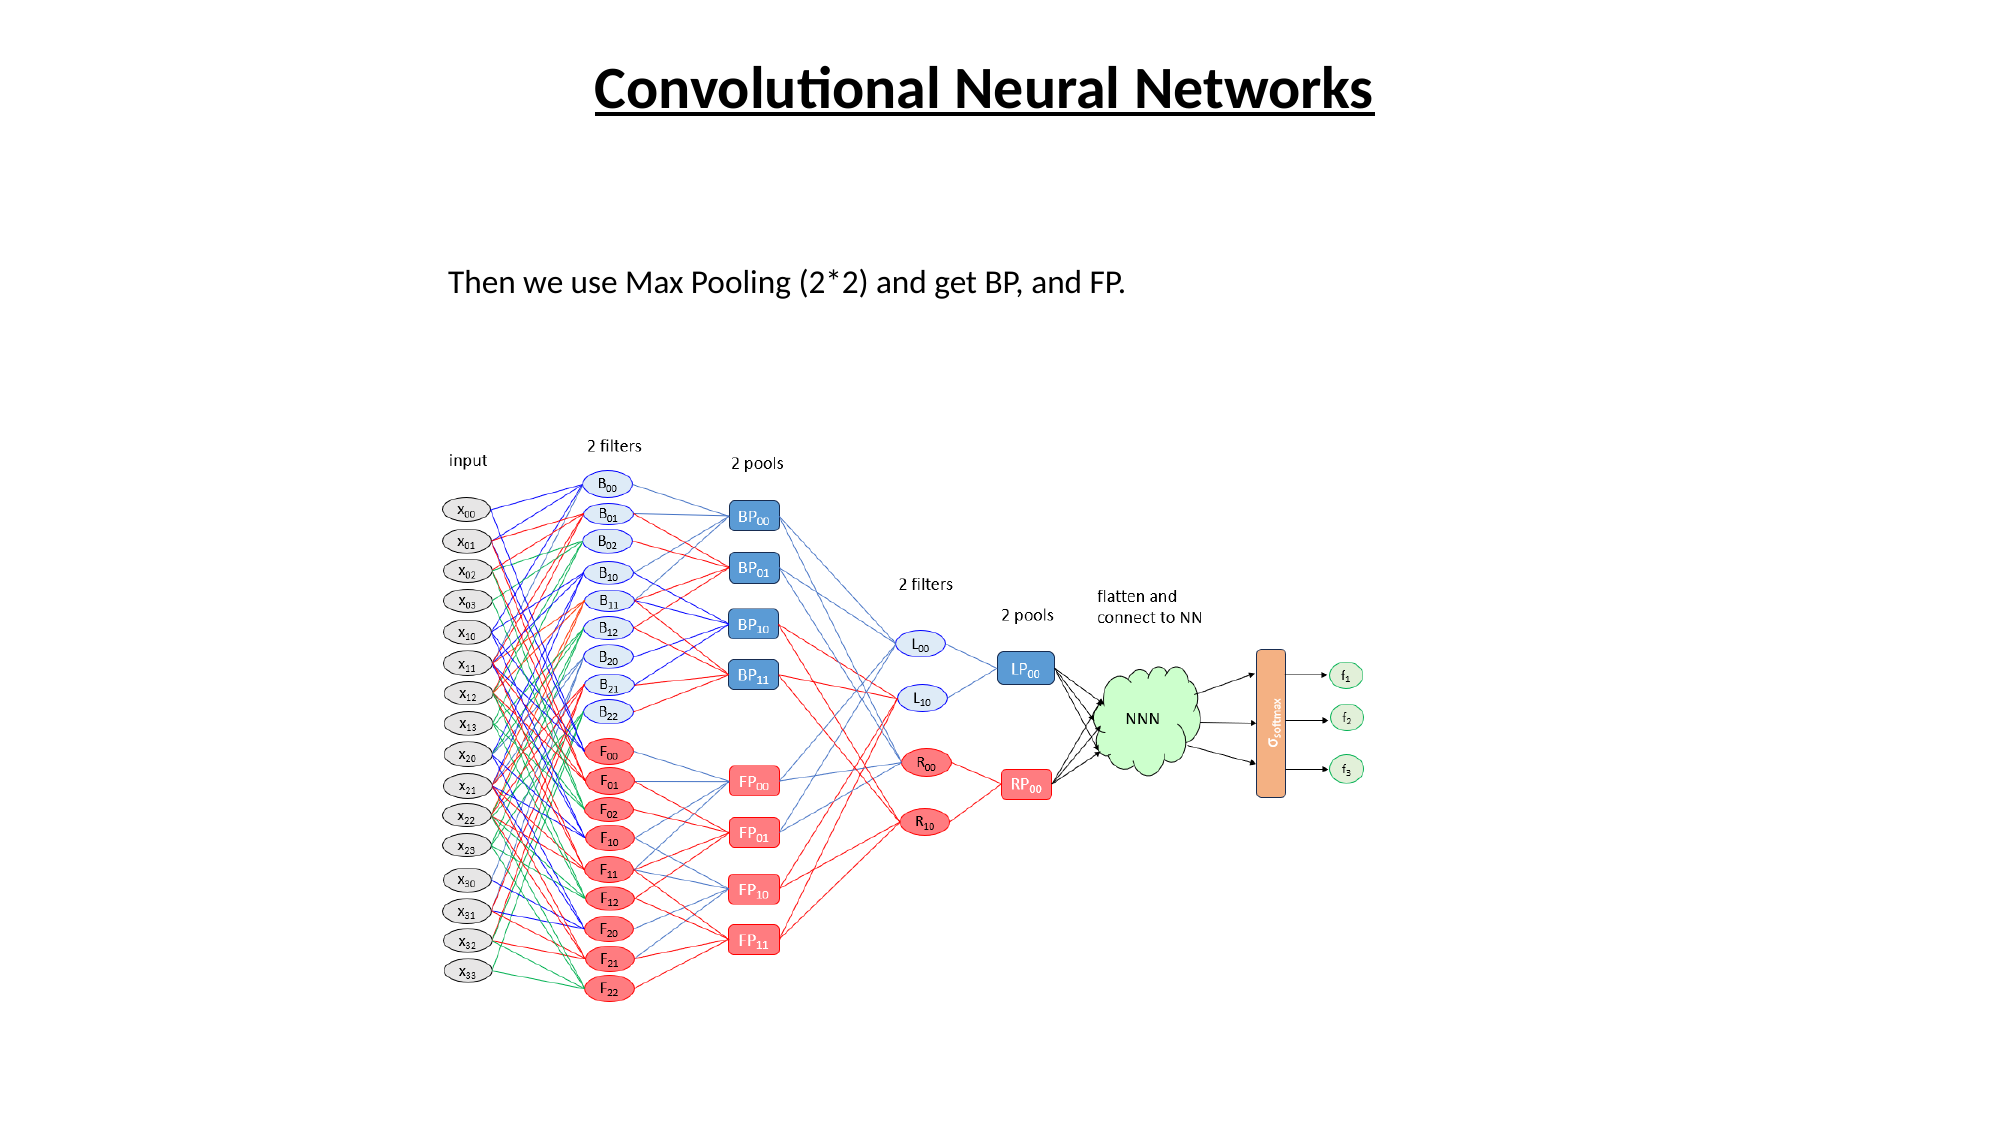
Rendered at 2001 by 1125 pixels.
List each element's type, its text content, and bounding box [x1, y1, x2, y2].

text_box Then we use Max Pooling (2*2) and get BP, and FP. [433, 252, 1232, 308]
title Convolutional Neural Networks [517, 9, 1452, 129]
picture [433, 427, 1368, 1013]
